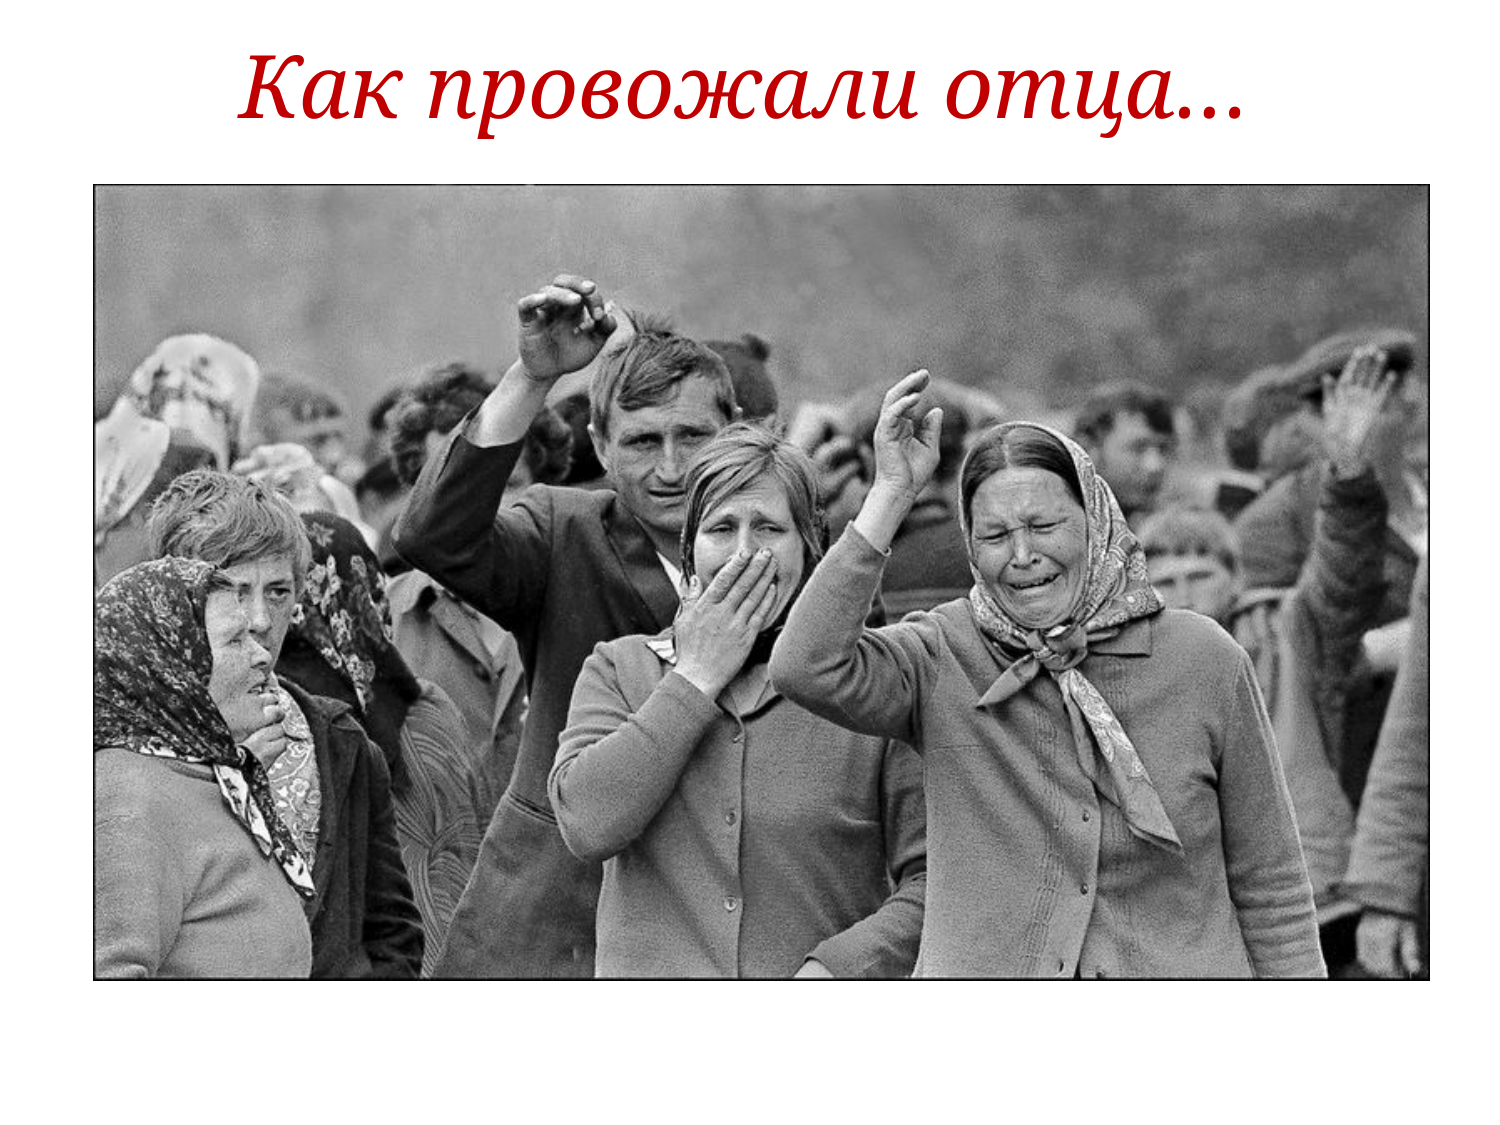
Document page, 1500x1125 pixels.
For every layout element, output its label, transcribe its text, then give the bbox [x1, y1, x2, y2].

text_box Как провожали отца… [70, 23, 1421, 149]
picture [93, 184, 1430, 982]
